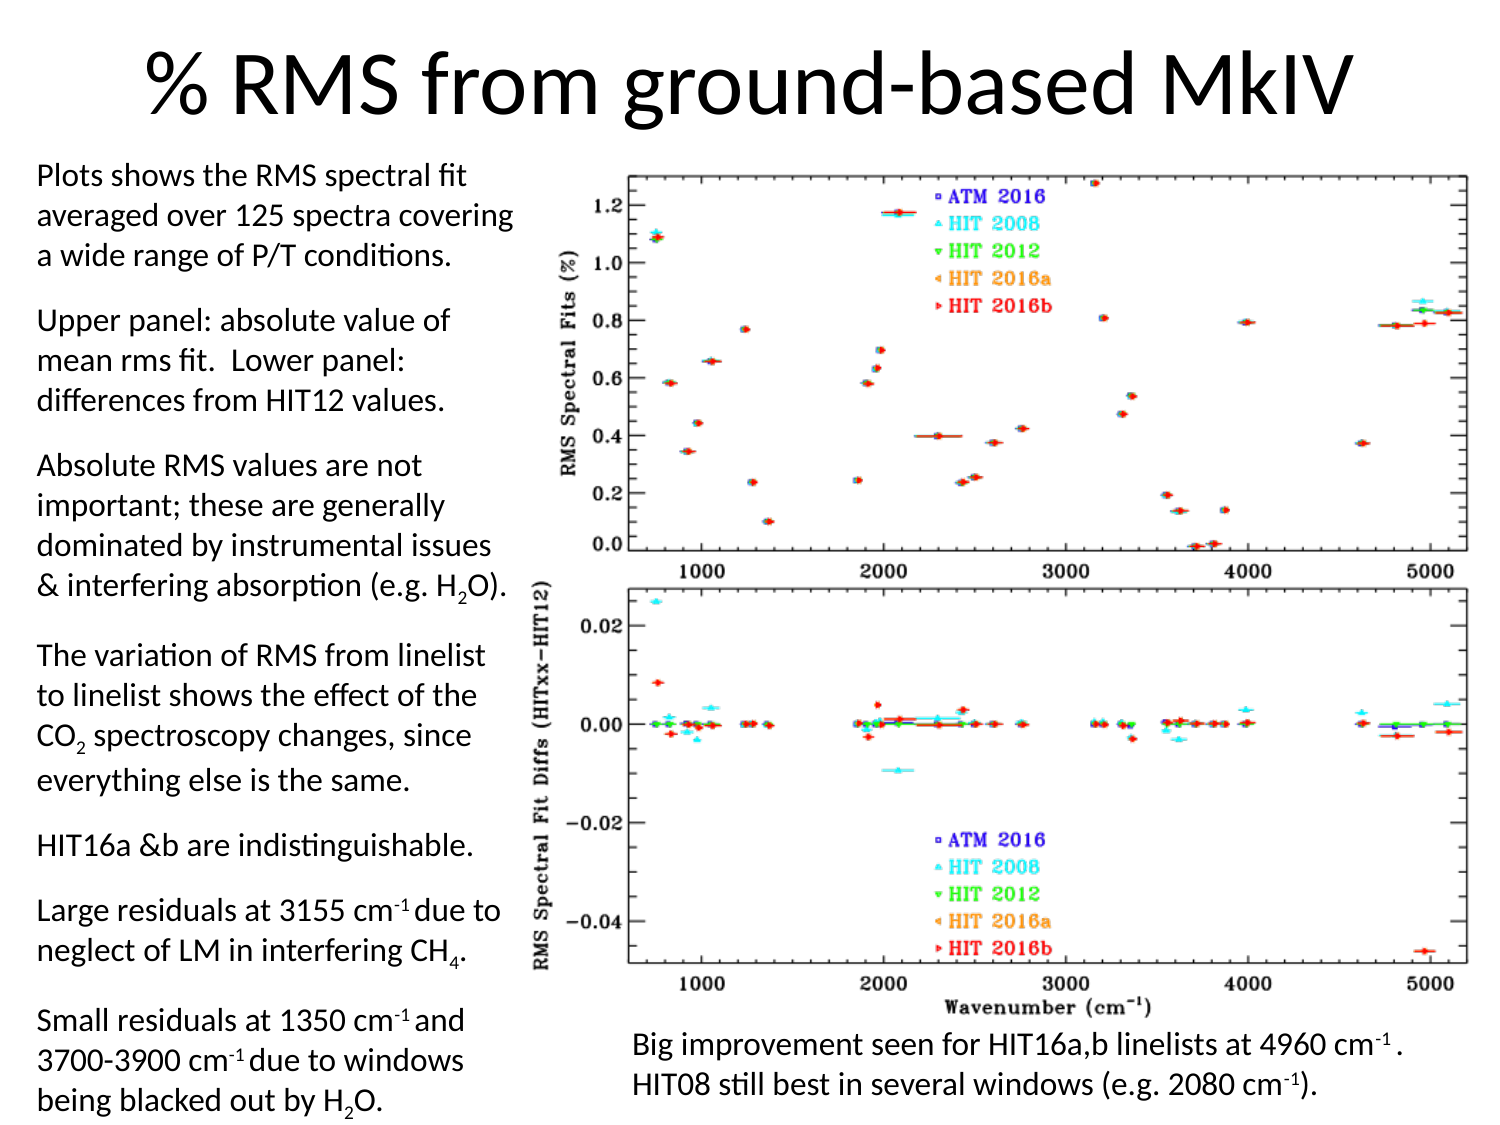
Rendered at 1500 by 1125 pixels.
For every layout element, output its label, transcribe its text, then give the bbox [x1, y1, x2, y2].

picture [518, 156, 1486, 1030]
text_box Big improvement seen for HIT16a,b linelists at 4960 cm-1 . HIT08 still best in several windows (e.g. 2080 cm-1). [617, 1038, 1464, 1110]
text_box Plots shows the RMS spectral fit averaged over 125 spectra covering a wide range of P/T conditions. Upper panel: absolute value of mean rms fit. Lower panel: differences from HIT12 values. Absolute RMS values are not important; these are generally dominated by instrumental issues & interfering absorption (e.g. H2O). The variation of RMS from linelist to linelist shows the effect of the CO2 spectroscopy changes, since everything else is the same. HIT16a &b are indistinguishable. Large residuals at 3155 cm-1 due to neglect of LM in interfering CH4. Small residuals at 1350 cm-1 and 3700-3900 cm-1 due to windows being blacked out by H2O. [21, 146, 535, 1125]
title % RMS from ground-based MkIV [75, 0, 1425, 155]
